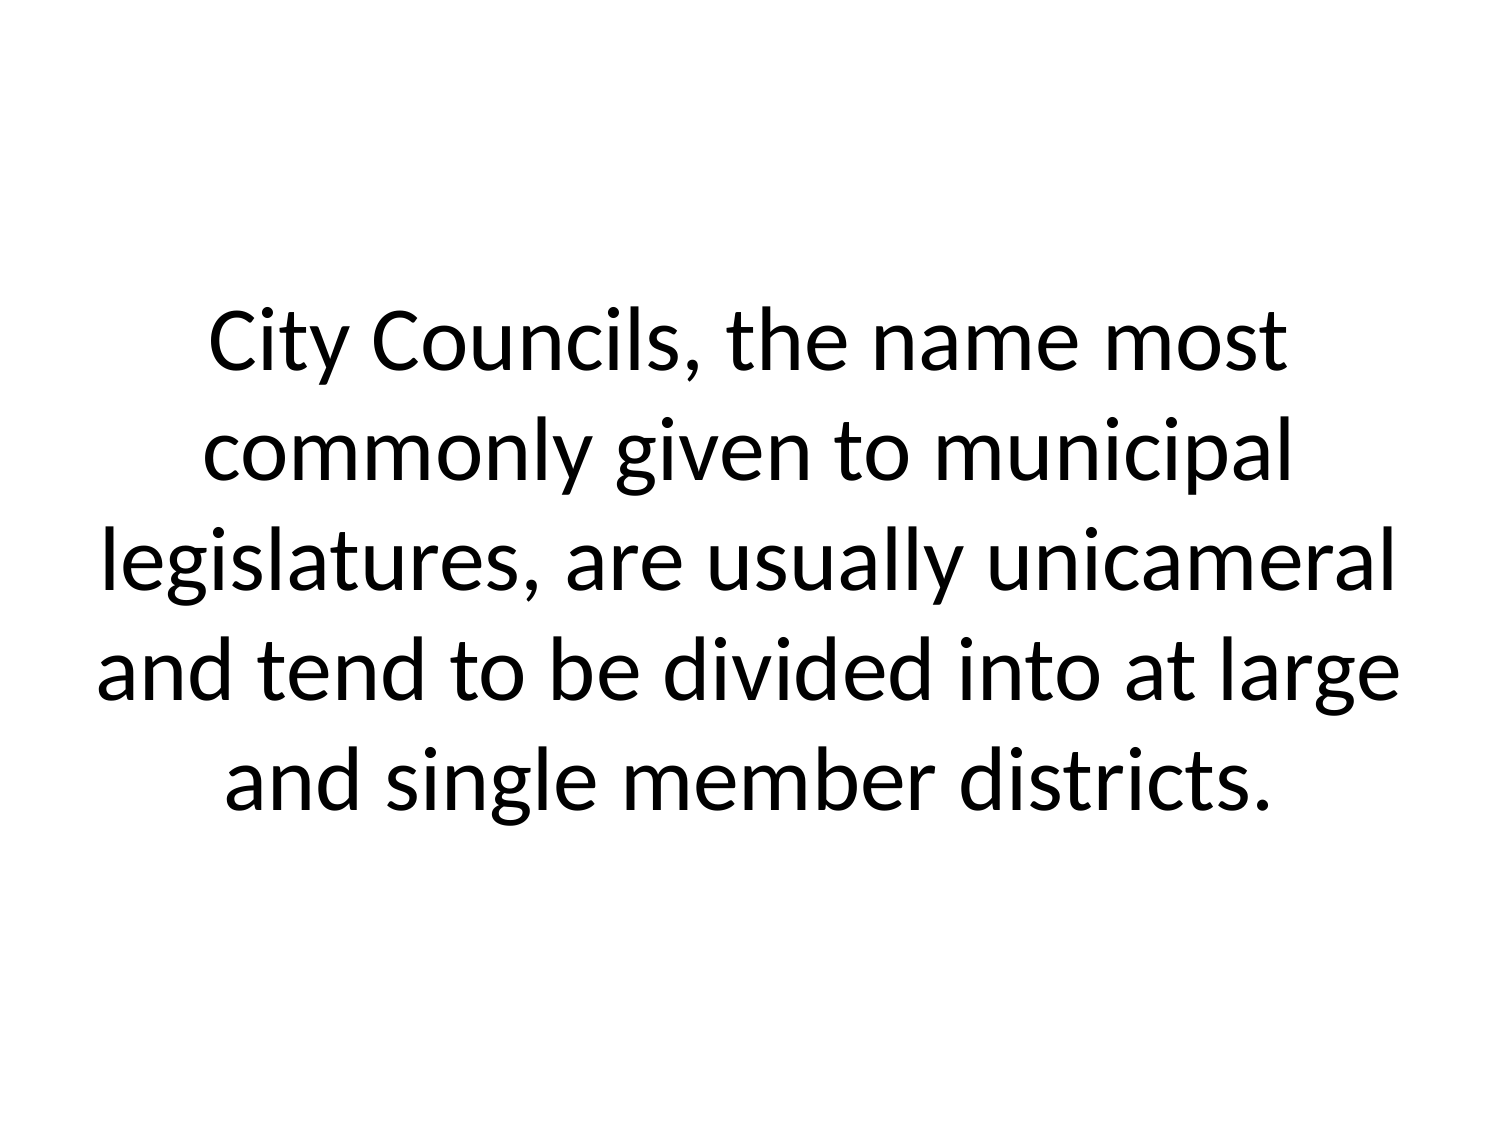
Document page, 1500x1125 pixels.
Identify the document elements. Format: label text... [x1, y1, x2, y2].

title City Councils, the name most commonly given to municipal legislatures, are usually unicameral and tend to be divided into at large and single member districts. [74, 44, 1426, 1063]
